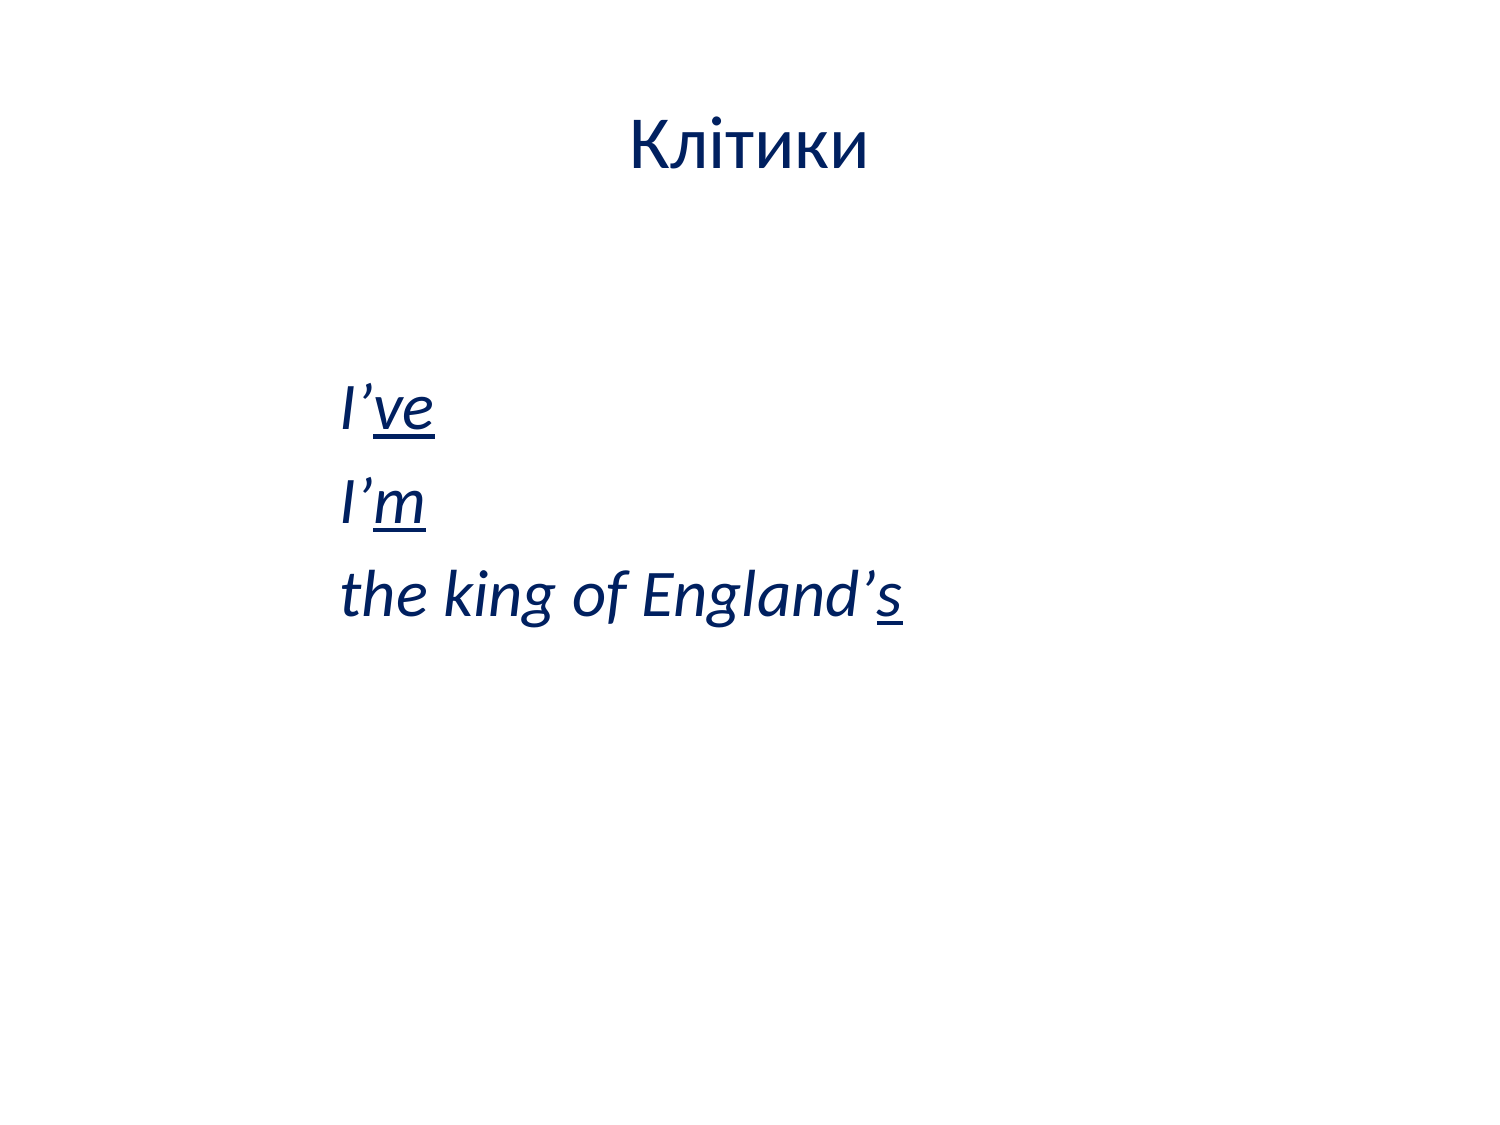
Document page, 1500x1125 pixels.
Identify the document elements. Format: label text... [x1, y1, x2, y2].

title Клітики [75, 45, 1425, 233]
list I’ve I’m the king of England’s [324, 262, 1425, 1005]
